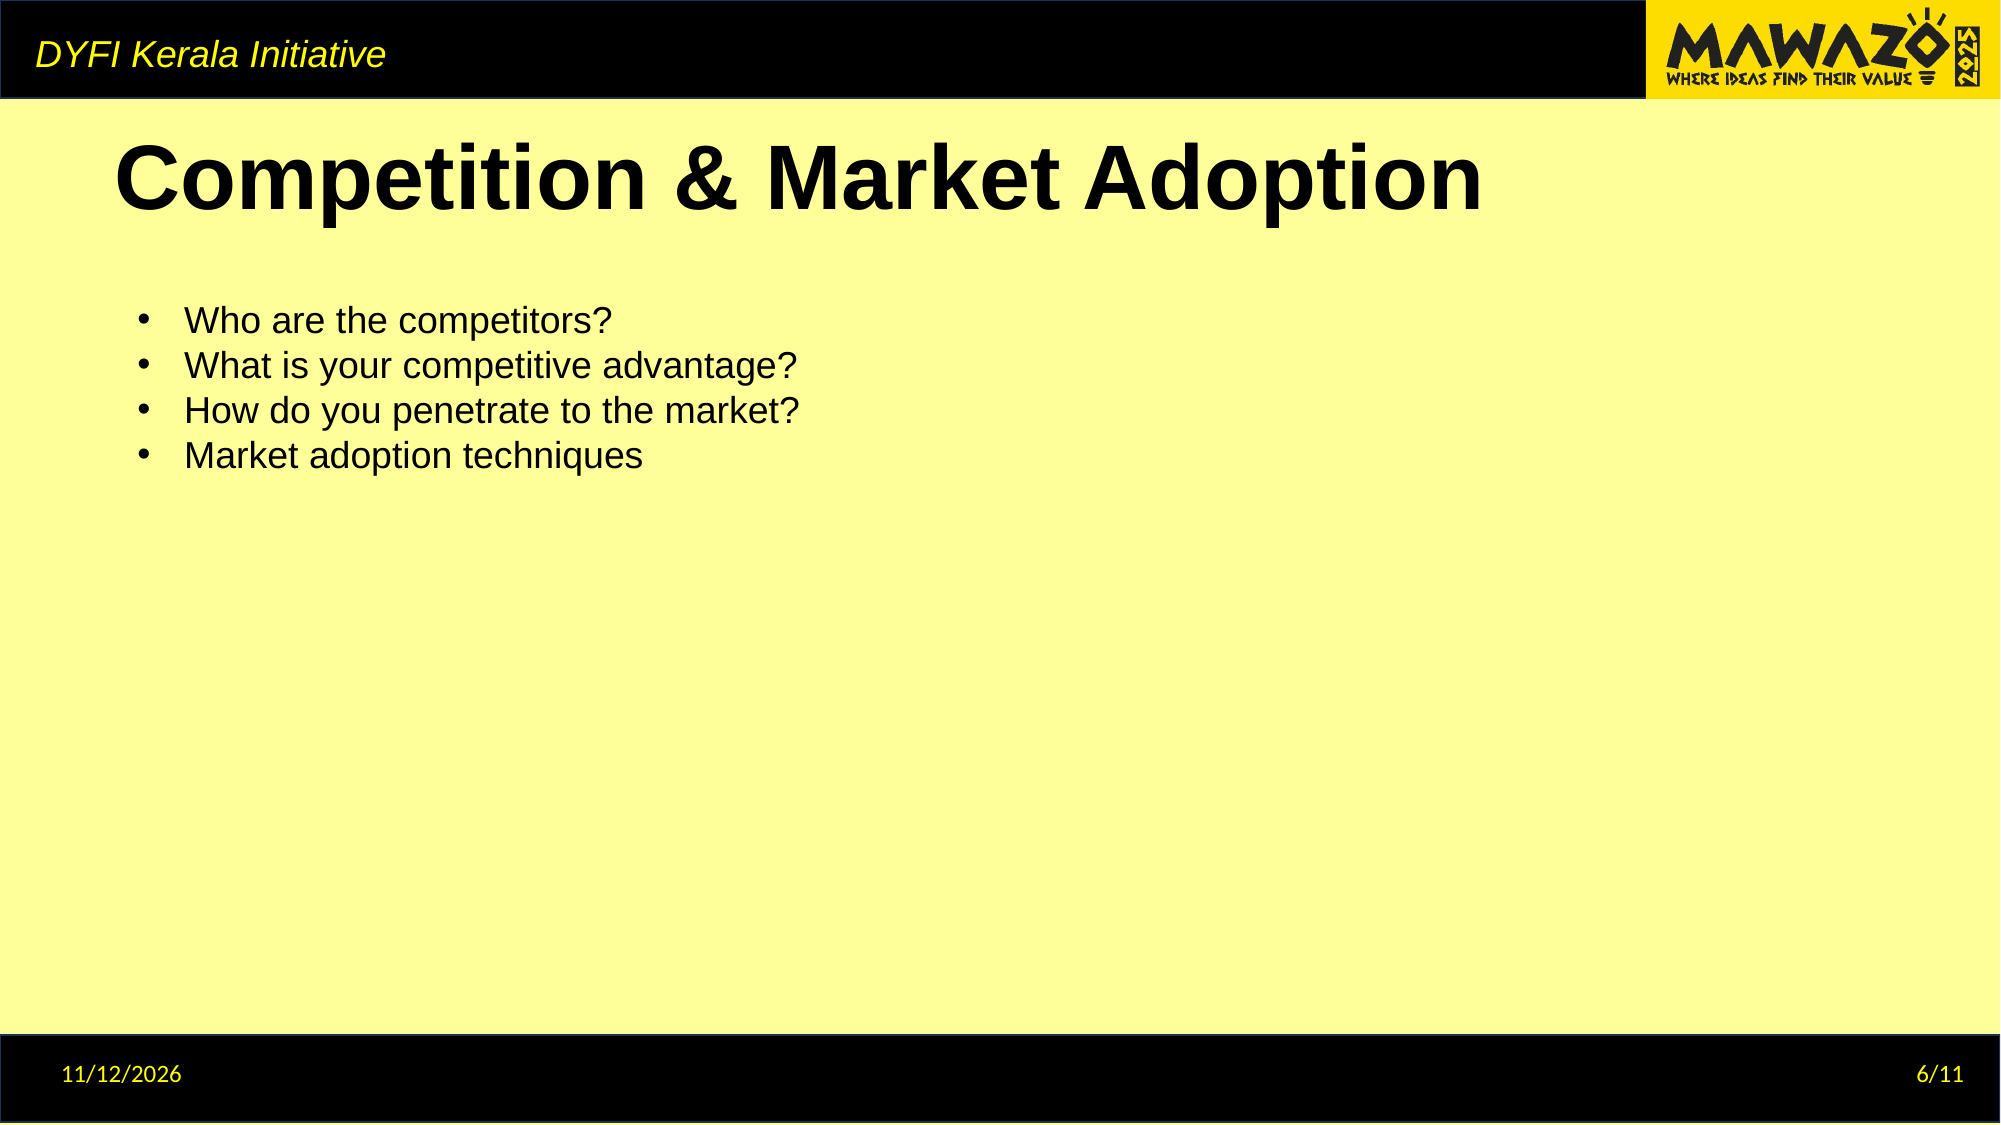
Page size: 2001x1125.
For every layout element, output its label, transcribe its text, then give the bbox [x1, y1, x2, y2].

picture [1645, 0, 2001, 99]
slide_number 6/11 [1529, 1042, 1980, 1103]
text_box Who are the competitors? What is your competitive advantage? How do you penetrate to the market? Market adoption techniques [122, 288, 1508, 484]
title Competition & Market Adoption [99, 71, 1825, 289]
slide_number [45, 1042, 496, 1103]
